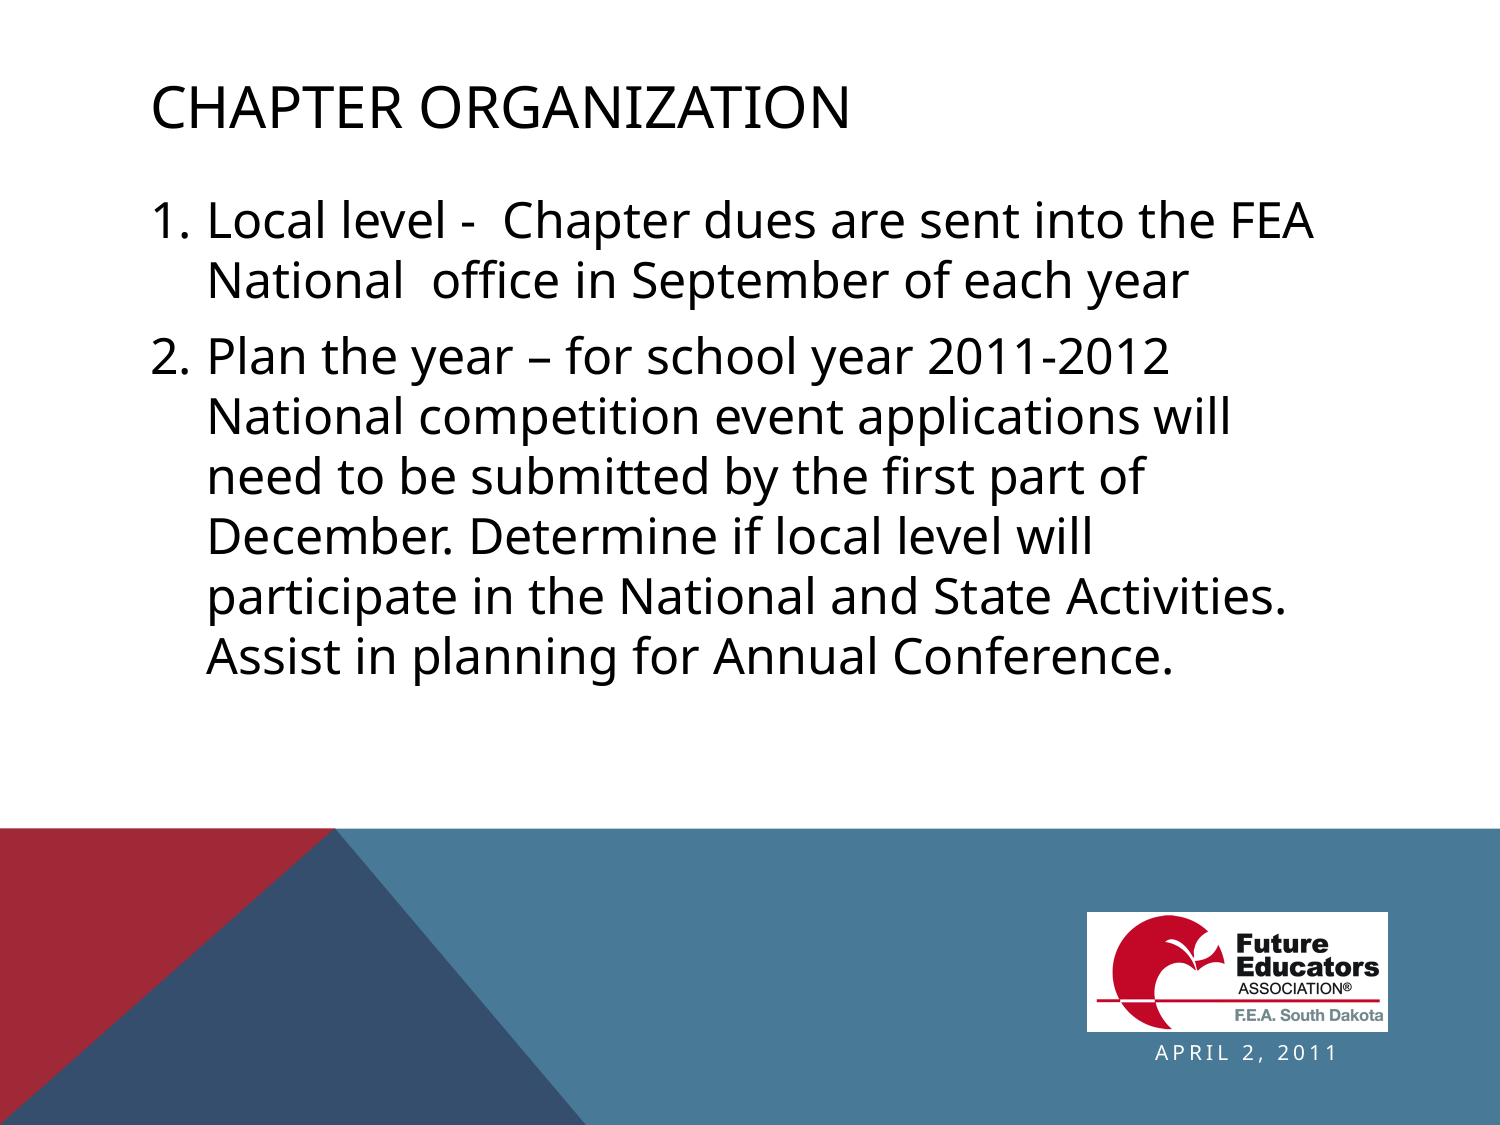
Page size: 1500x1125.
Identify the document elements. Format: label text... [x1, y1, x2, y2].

list Local level - Chapter dues are sent into the FEA National office in September of each year Plan the year – for school year 2011-2012 National competition event applications will need to be submitted by the first part of December. Determine if local level will participate in the National and State Activities. Assist in planning for Annual Conference. [135, 180, 1369, 768]
footer April 2, 2011 [577, 1031, 1352, 1076]
picture [1087, 912, 1388, 1032]
title Chapter organization [135, 60, 1369, 150]
